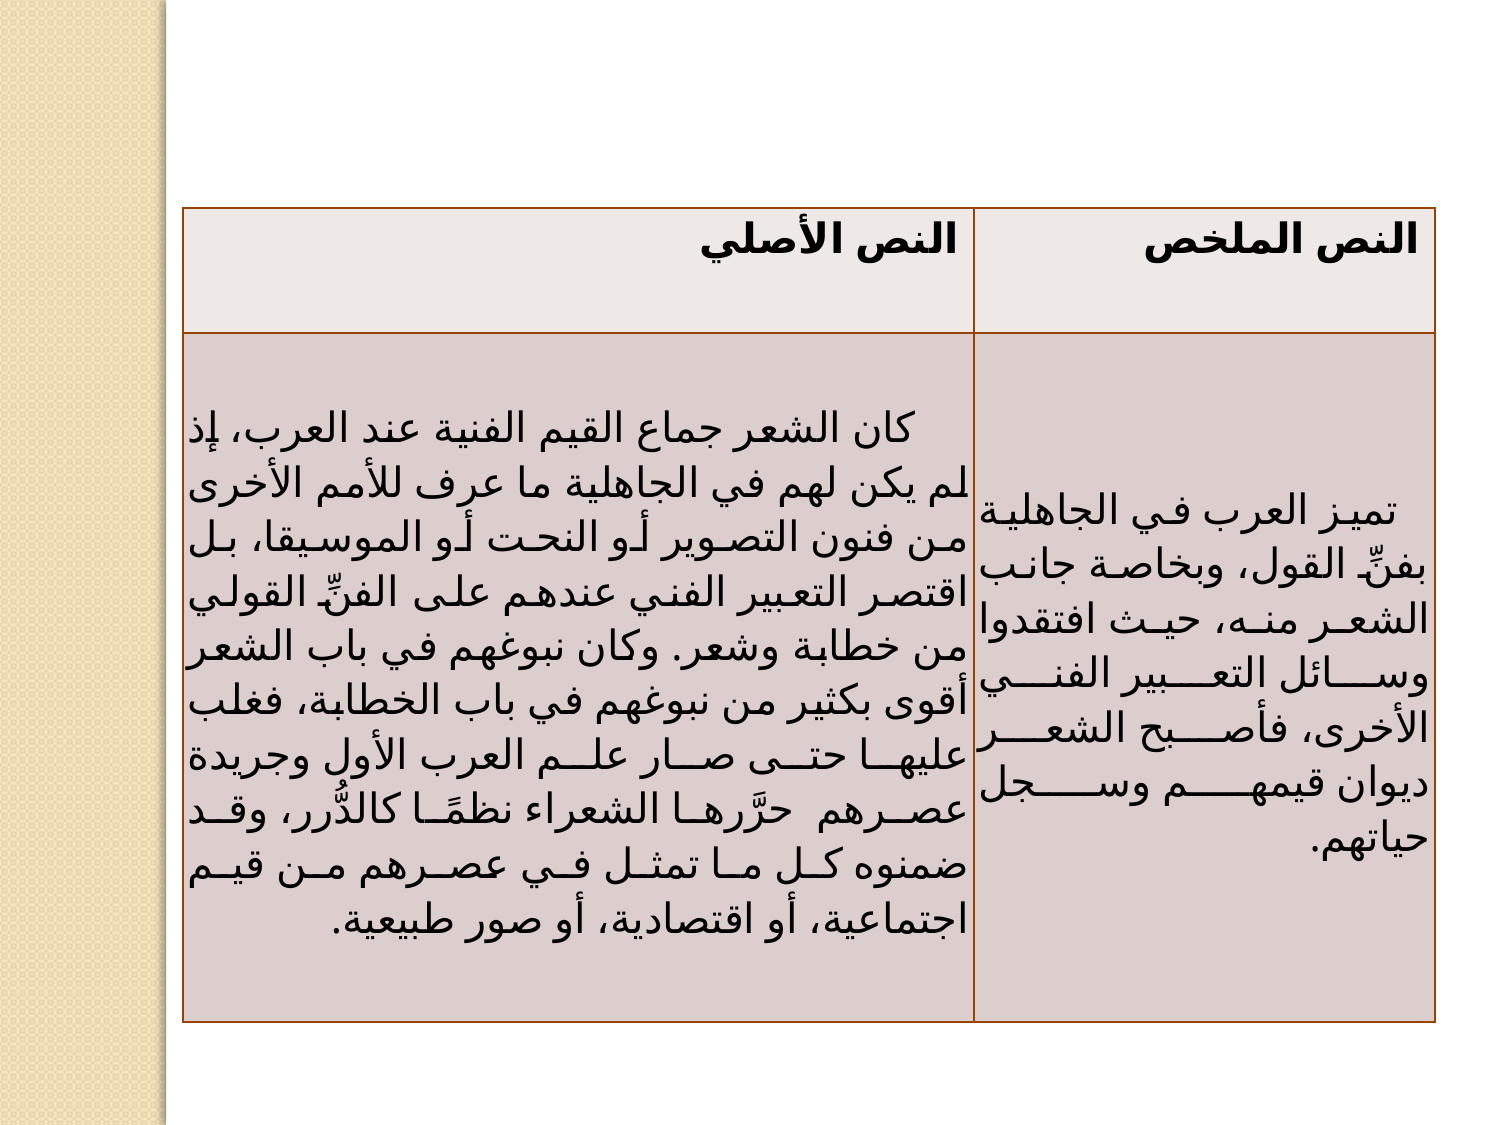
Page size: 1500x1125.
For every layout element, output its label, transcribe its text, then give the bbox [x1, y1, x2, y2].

table_header النص الملخص [975, 209, 1434, 332]
table_cell تميز العرب في الجاهلية بفنِّ القول، وبخاصة جانب الشعر منه، حيث افتقدوا وسائل التعبير الفني الأخرى، فأصبح الشعر ديوان قيمهم وسجل حياتهم. [975, 334, 1434, 1021]
table_header النص الأصلي [184, 209, 973, 332]
table_cell كان الشعر جماع القيم الفنية عند العرب، إذ لم يكن لهم في الجاهلية ما عرف للأمم الأخرى من فنون التصوير أو النحت أو الموسيقا، بل اقتصر التعبير الفني عندهم على الفنِّ القولي من خطابة وشعر. وكان نبوغهم في باب الشعر أقوى بكثير من نبوغهم في باب الخطابة، فغلب عليها حتى صار علم العرب الأول وجريدة عصرهم حرَّرها الشعراء نظمًا كالدُّرر، وقد ضمنوه كل ما تمثل في عصرهم من قيم اجتماعية، أو اقتصادية، أو صور طبيعية. [184, 334, 973, 1021]
